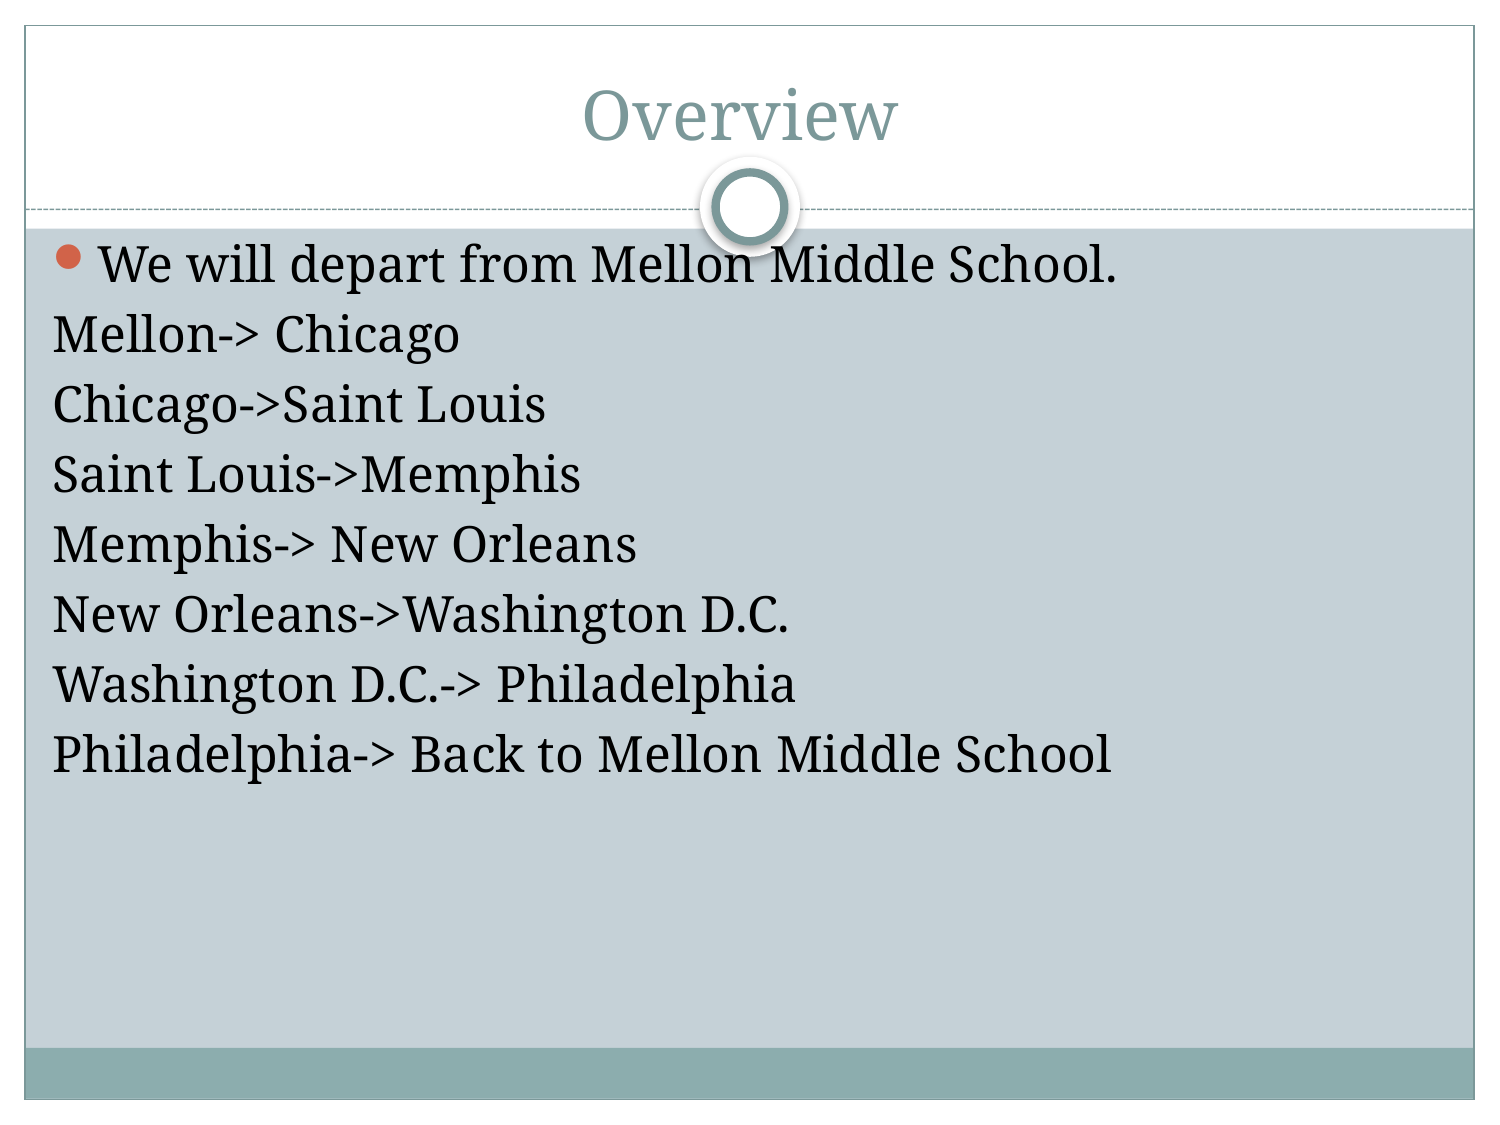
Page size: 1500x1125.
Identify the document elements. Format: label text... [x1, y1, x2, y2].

list We will depart from Mellon Middle School. Mellon-> Chicago Chicago->Saint Louis Saint Louis->Memphis Memphis-> New Orleans New Orleans->Washington D.C. Washington D.C.-> Philadelphia Philadelphia-> Back to Mellon Middle School [37, 224, 1433, 976]
title Overview [49, 37, 1450, 163]
